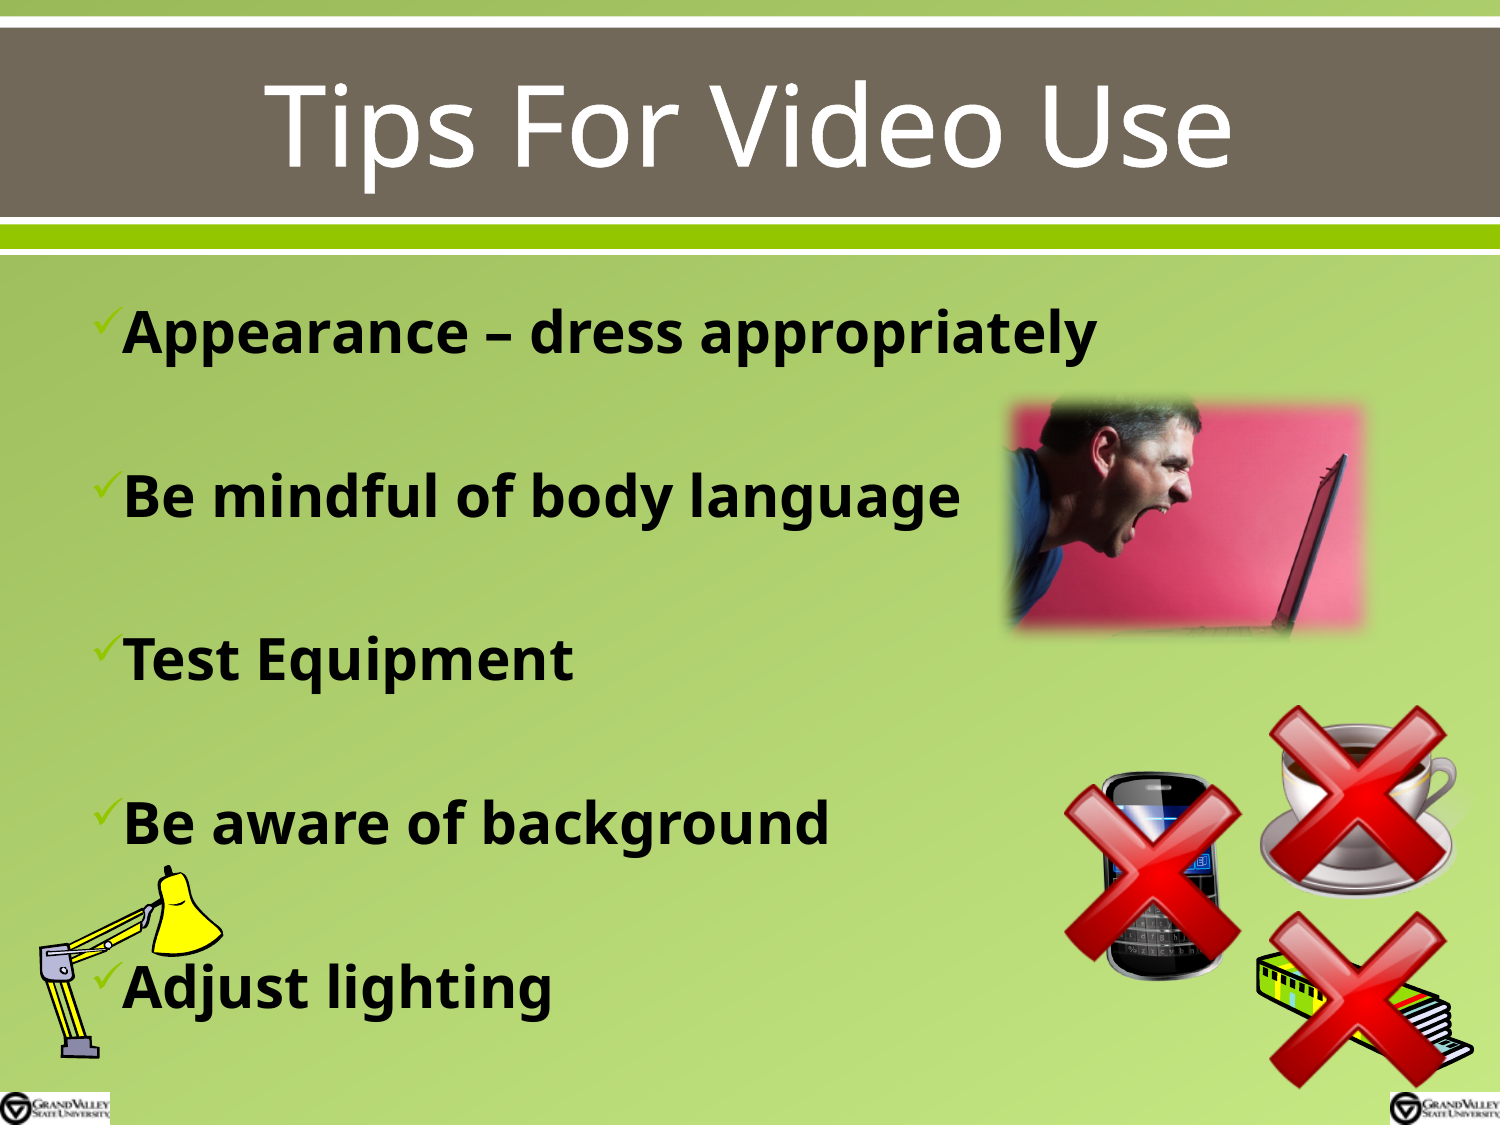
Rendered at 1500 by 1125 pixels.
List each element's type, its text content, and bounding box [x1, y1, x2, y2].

picture [0, 1091, 110, 1125]
title Tips For Video Use [75, 29, 1425, 213]
picture [1040, 705, 1500, 1125]
picture [993, 387, 1382, 647]
list Appearance – dress appropriately Be mindful of body language Test Equipment Be aware of background Adjust lighting [74, 287, 1426, 1031]
picture [37, 862, 228, 1063]
